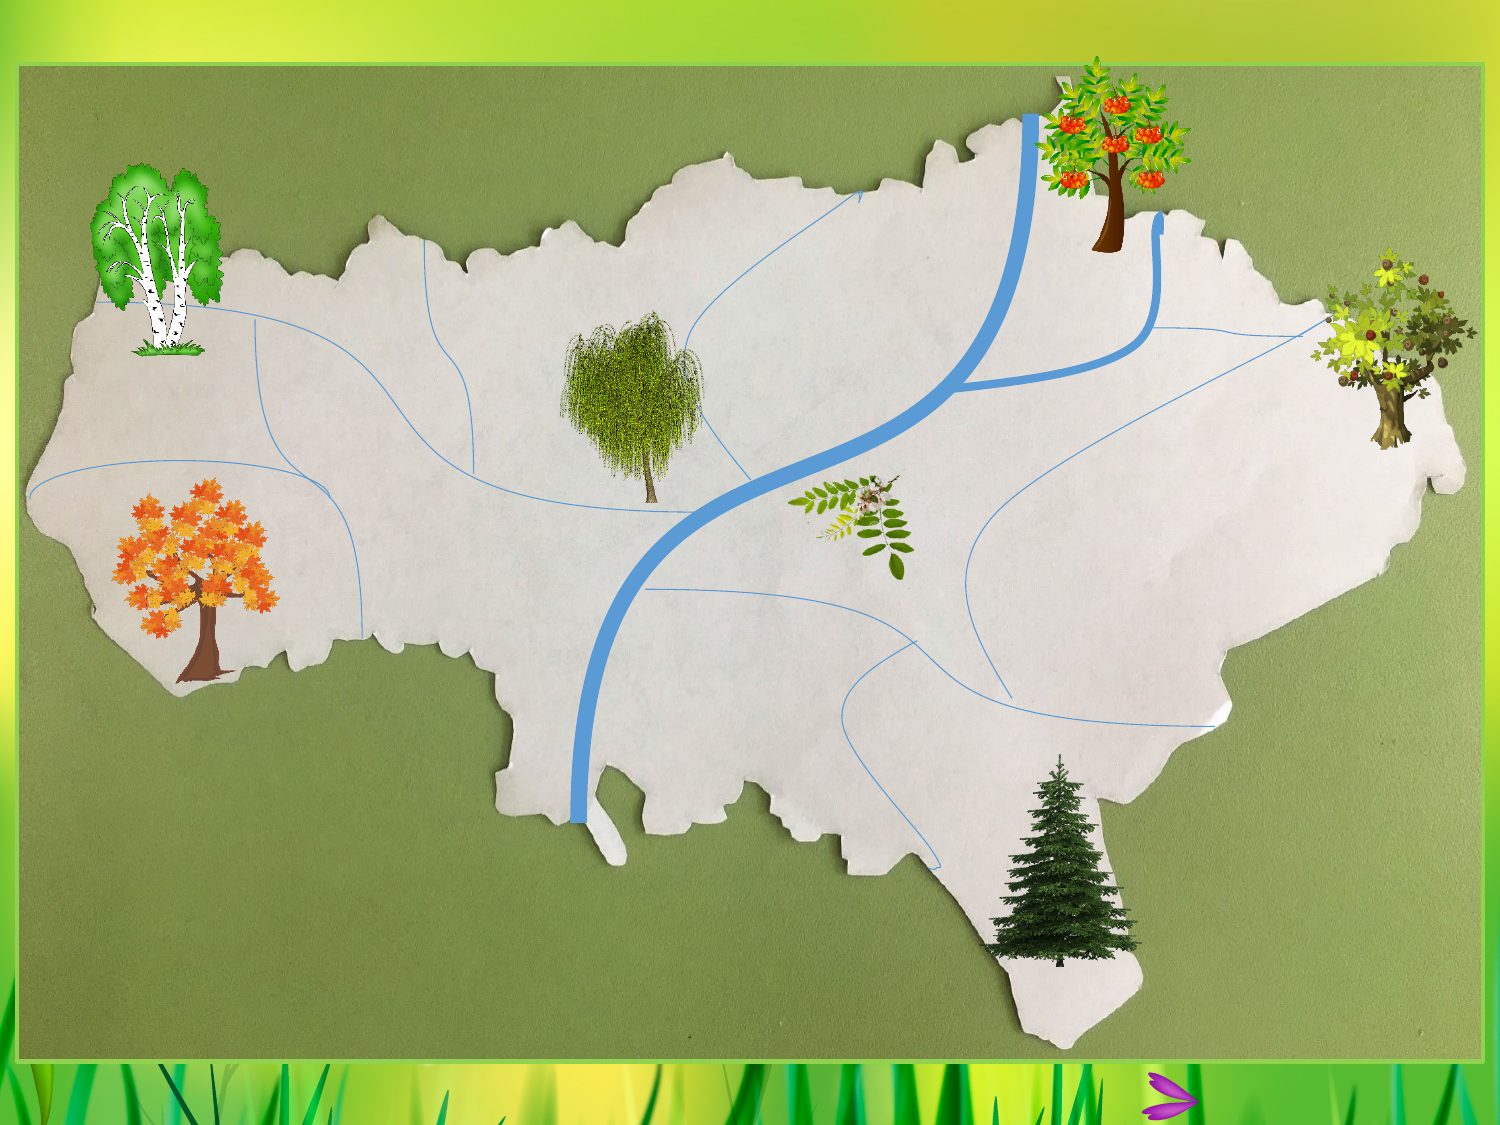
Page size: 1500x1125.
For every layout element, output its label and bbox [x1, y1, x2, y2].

text_box [449, 242, 1160, 695]
picture [0, 0, 1500, 1125]
text_box [96, 302, 699, 513]
text_box [1152, 327, 1289, 337]
text_box [332, 332, 559, 382]
text_box [148, 425, 469, 533]
text_box [644, 589, 1215, 727]
